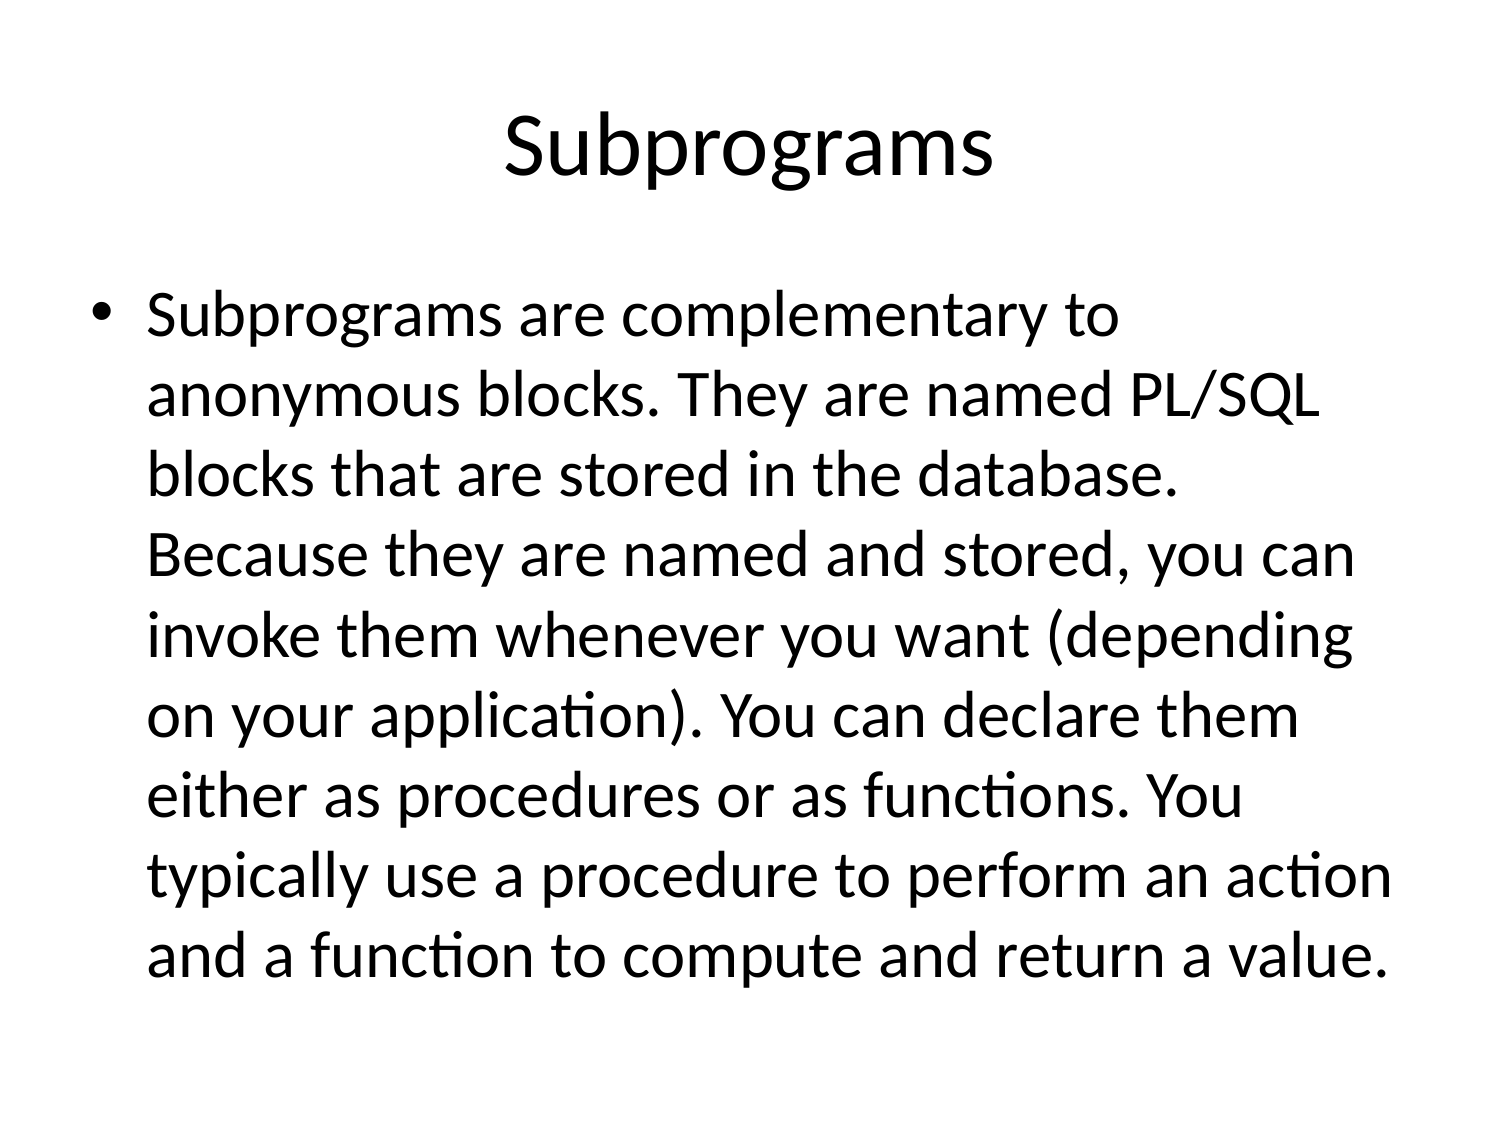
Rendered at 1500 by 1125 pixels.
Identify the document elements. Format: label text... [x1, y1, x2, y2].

title Subprograms [75, 45, 1425, 233]
list Subprograms are complementary to anonymous blocks. They are named PL/SQL blocks that are stored in the database. Because they are named and stored, you can invoke them whenever you want (depending on your application). You can declare them either as procedures or as functions. You typically use a procedure to perform an action and a function to compute and return a value. [75, 262, 1425, 1005]
